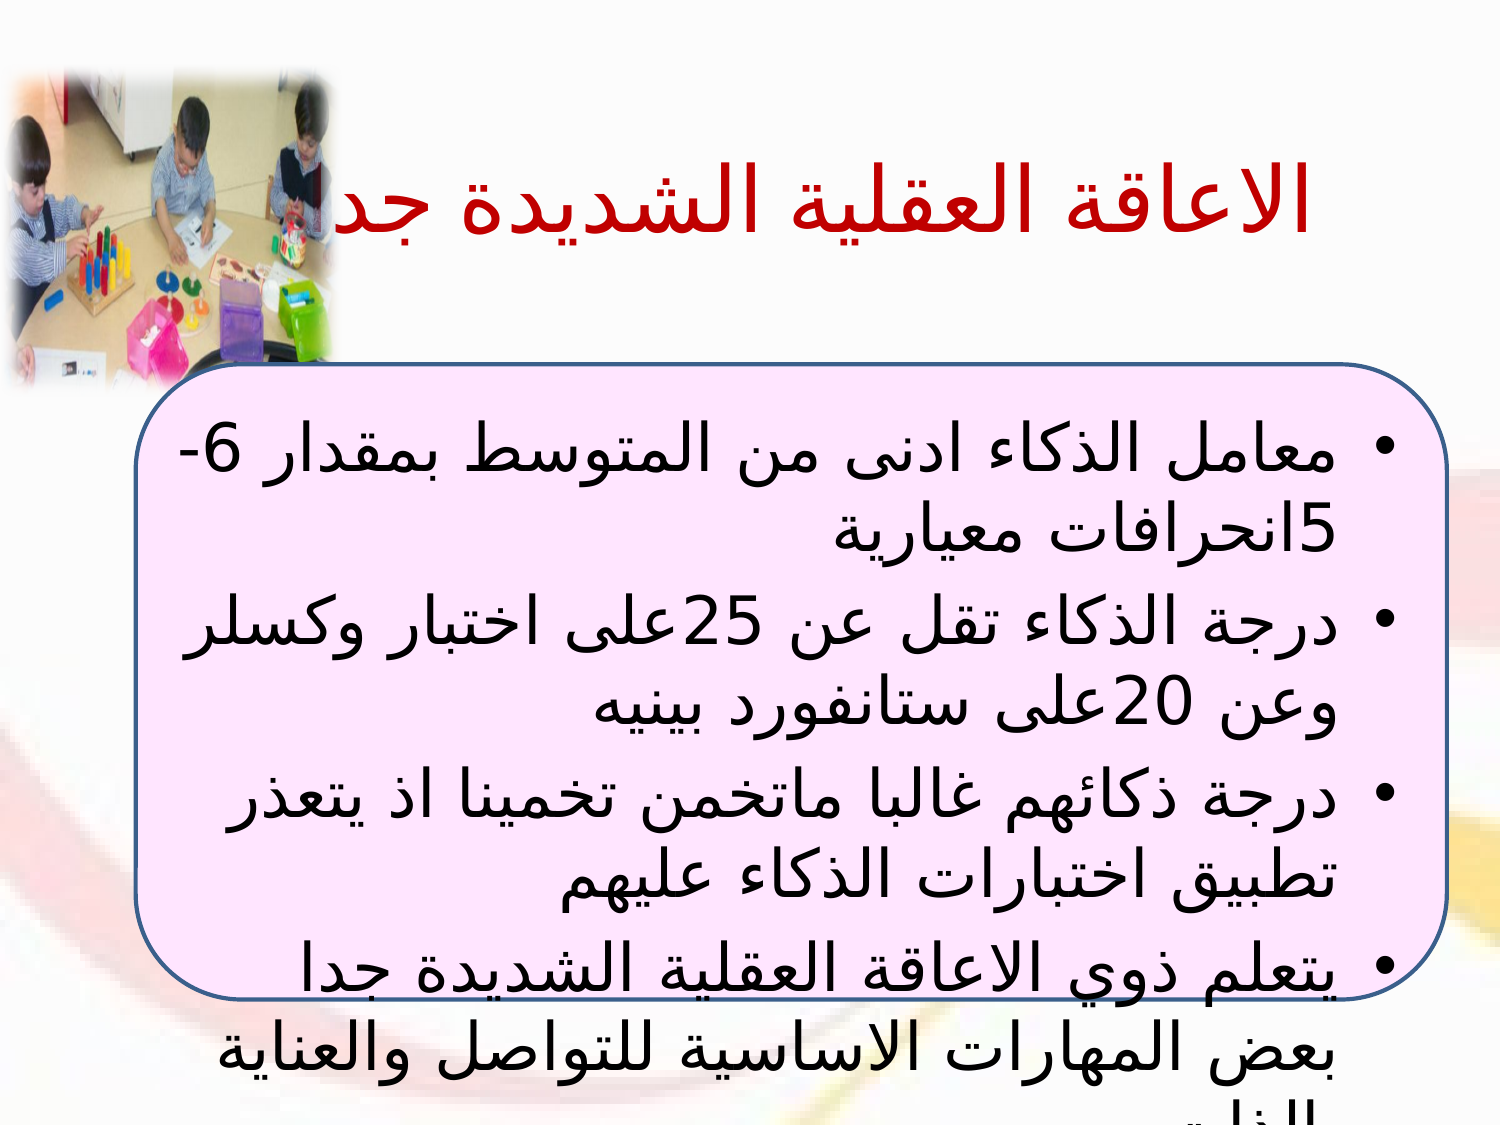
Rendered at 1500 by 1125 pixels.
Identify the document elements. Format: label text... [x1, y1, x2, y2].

text_box [133, 406, 159, 964]
text_box [346, 362, 1449, 975]
title الاعاقة العقلية الشديدة جدا [346, 101, 1486, 290]
picture [0, 0, 1500, 1125]
text_box معامل الذكاء ادنى من المتوسط بمقدار 6-5انحرافات معيارية درجة الذكاء تقل عن 25على اختبار وكسلر وعن 20على ستانفورد بينيه درجة ذكائهم غالبا ماتخمن تخمينا اذ يتعذر تطبيق اختبارات الذكاء عليهم يتعلم ذوي الاعاقة العقلية الشديدة جدا بعض المهارات الاساسية للتواصل والعناية بالذات. [159, 397, 1412, 1125]
